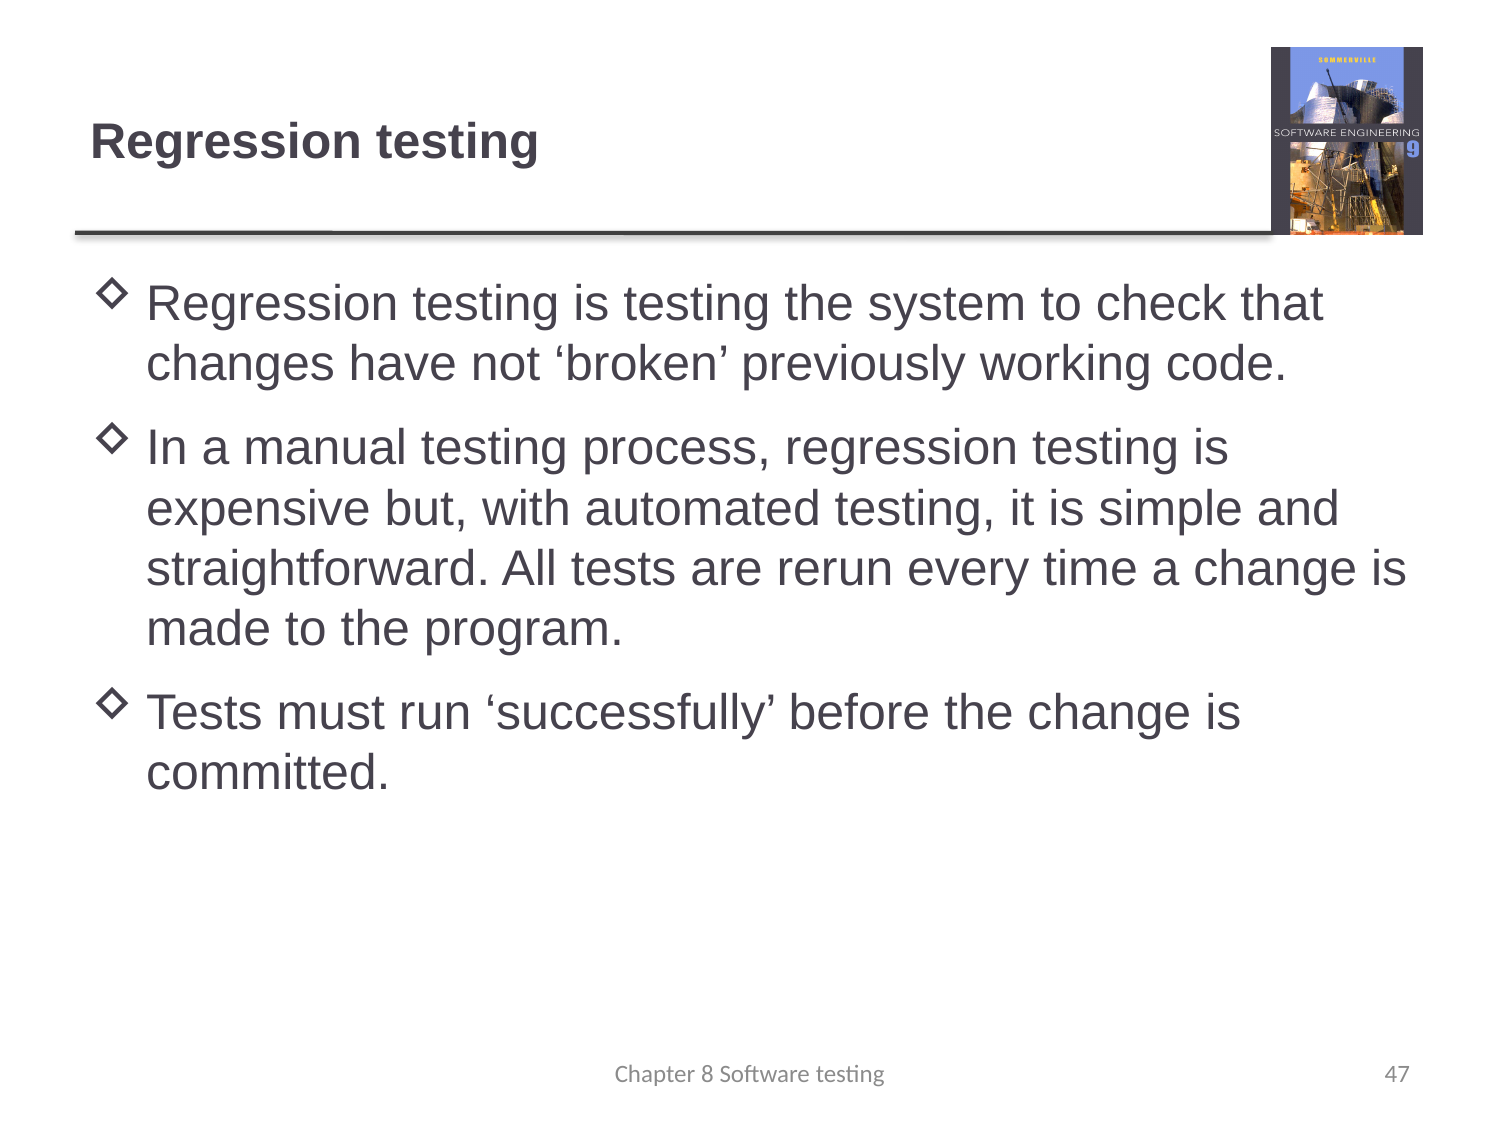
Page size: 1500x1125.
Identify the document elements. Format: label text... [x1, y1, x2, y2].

title Regression testing [74, 44, 1272, 233]
picture [1272, 47, 1423, 235]
slide_number 47 [1074, 1042, 1425, 1103]
footer Chapter 8 Software testing [512, 1042, 988, 1103]
list Regression testing is testing the system to check that changes have not ‘broken’ previously working code. In a manual testing process, regression testing is expensive but, with automated testing, it is simple and straightforward. All tests are rerun every time a change is made to the program. Tests must run ‘successfully’ before the change is committed. [75, 262, 1425, 1005]
